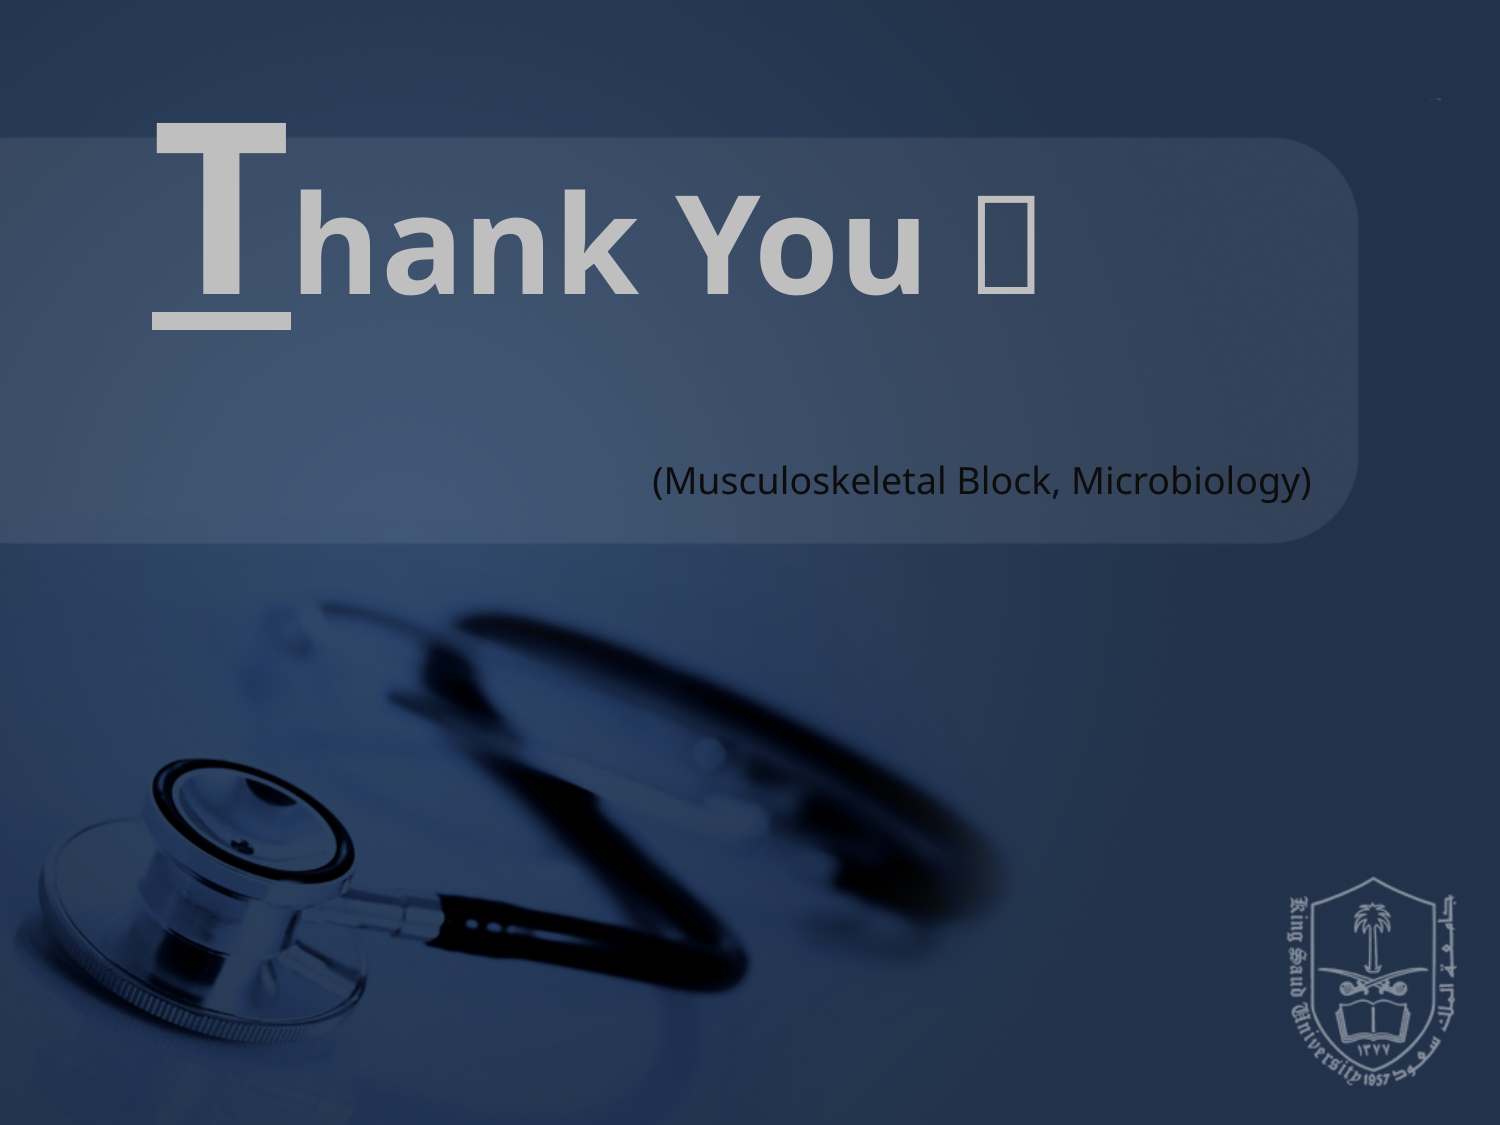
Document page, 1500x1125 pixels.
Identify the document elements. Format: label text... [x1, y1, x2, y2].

title Thank You  [0, 124, 1363, 438]
picture [0, 0, 1500, 1125]
text_box (Musculoskeletal Block, Microbiology) [637, 449, 1363, 510]
